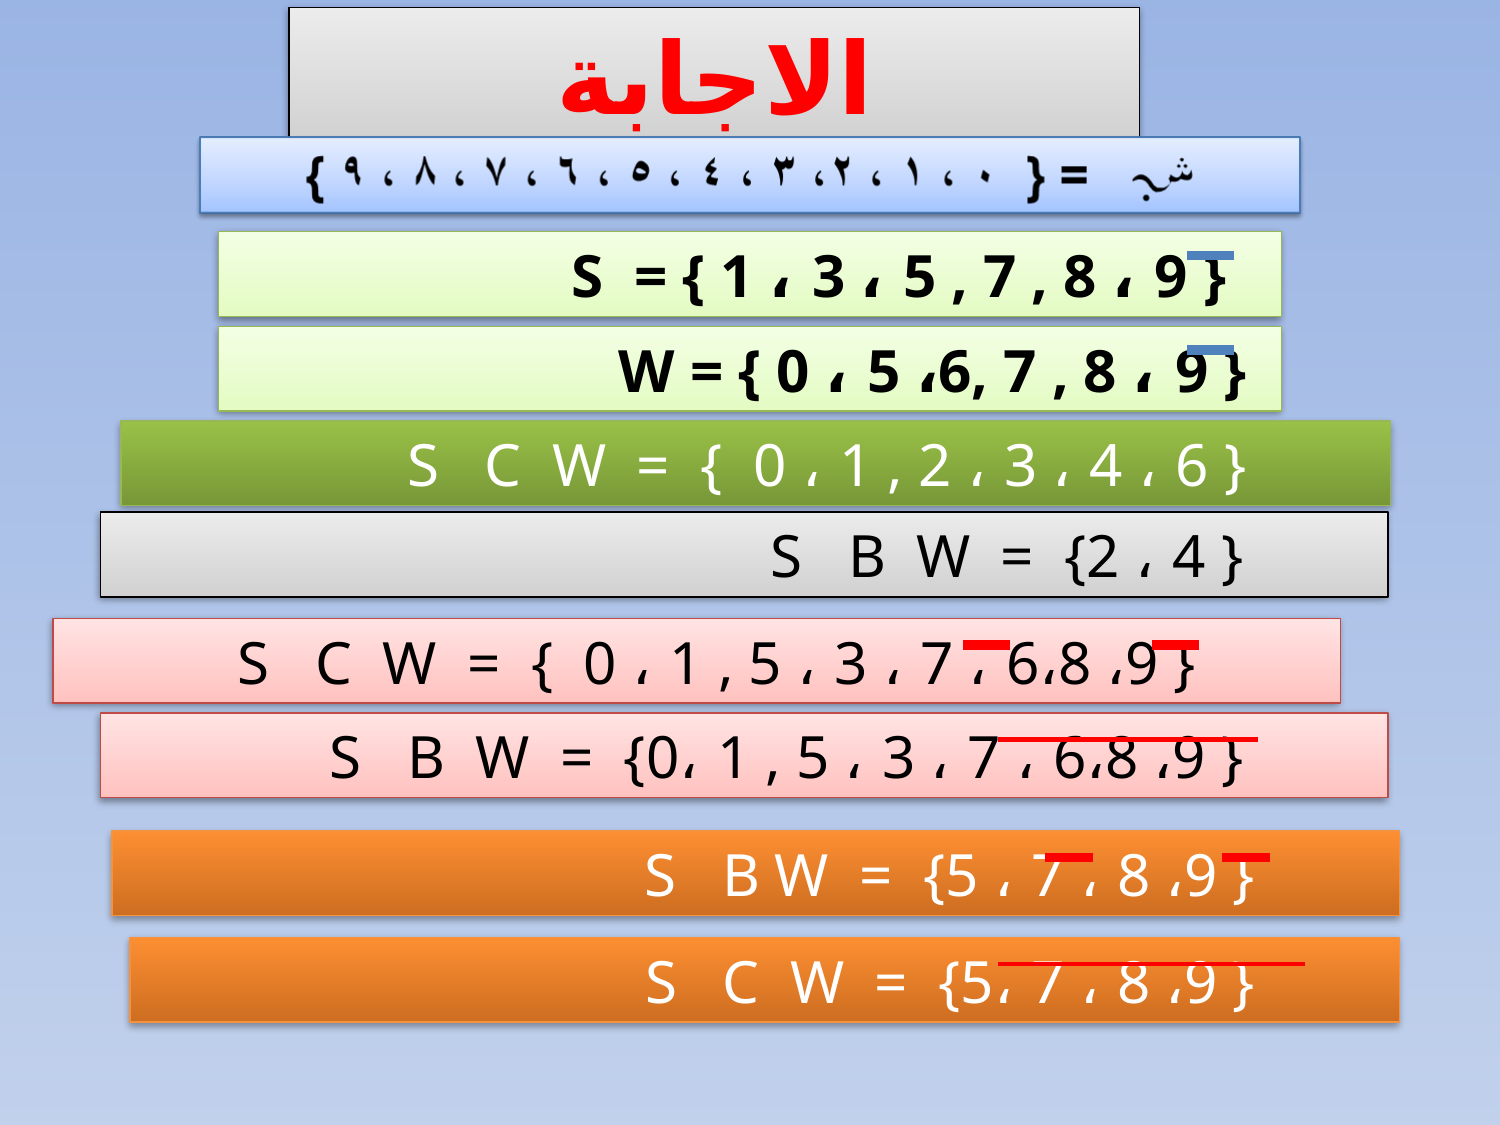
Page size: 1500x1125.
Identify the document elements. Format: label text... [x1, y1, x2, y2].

text_box Ѕ B W = {2 ، 4 } [100, 511, 1389, 598]
text_box Ѕ B W = {0، 1 , 5 ، 3 ، 7 ، 6،8 ،9 } [100, 712, 1389, 798]
text_box Ѕ С W = { 0 ، 1 , 5 ، 3 ، 7 ، 6،8 ،9 } [52, 618, 1341, 704]
picture [192, 125, 1308, 245]
text_box الاجابة [288, 7, 1140, 123]
text_box W = { 0 ، 5 ،6, 7 , 8 ، 9 } [218, 326, 1282, 412]
text_box Ѕ С W = {5، 7 ، 8 ،9 } [129, 937, 1400, 1023]
text_box Ѕ С W = { 0 ، 1 , 2 ، 3 ، 4 ، 6 } [120, 420, 1391, 506]
text_box Ѕ B W = {5 ، 7 ، 8 ،9 } [111, 830, 1400, 916]
text_box Ѕ = { 1 ، 3 ، 5 , 7 , 8 ، 9 } [218, 252, 1282, 317]
